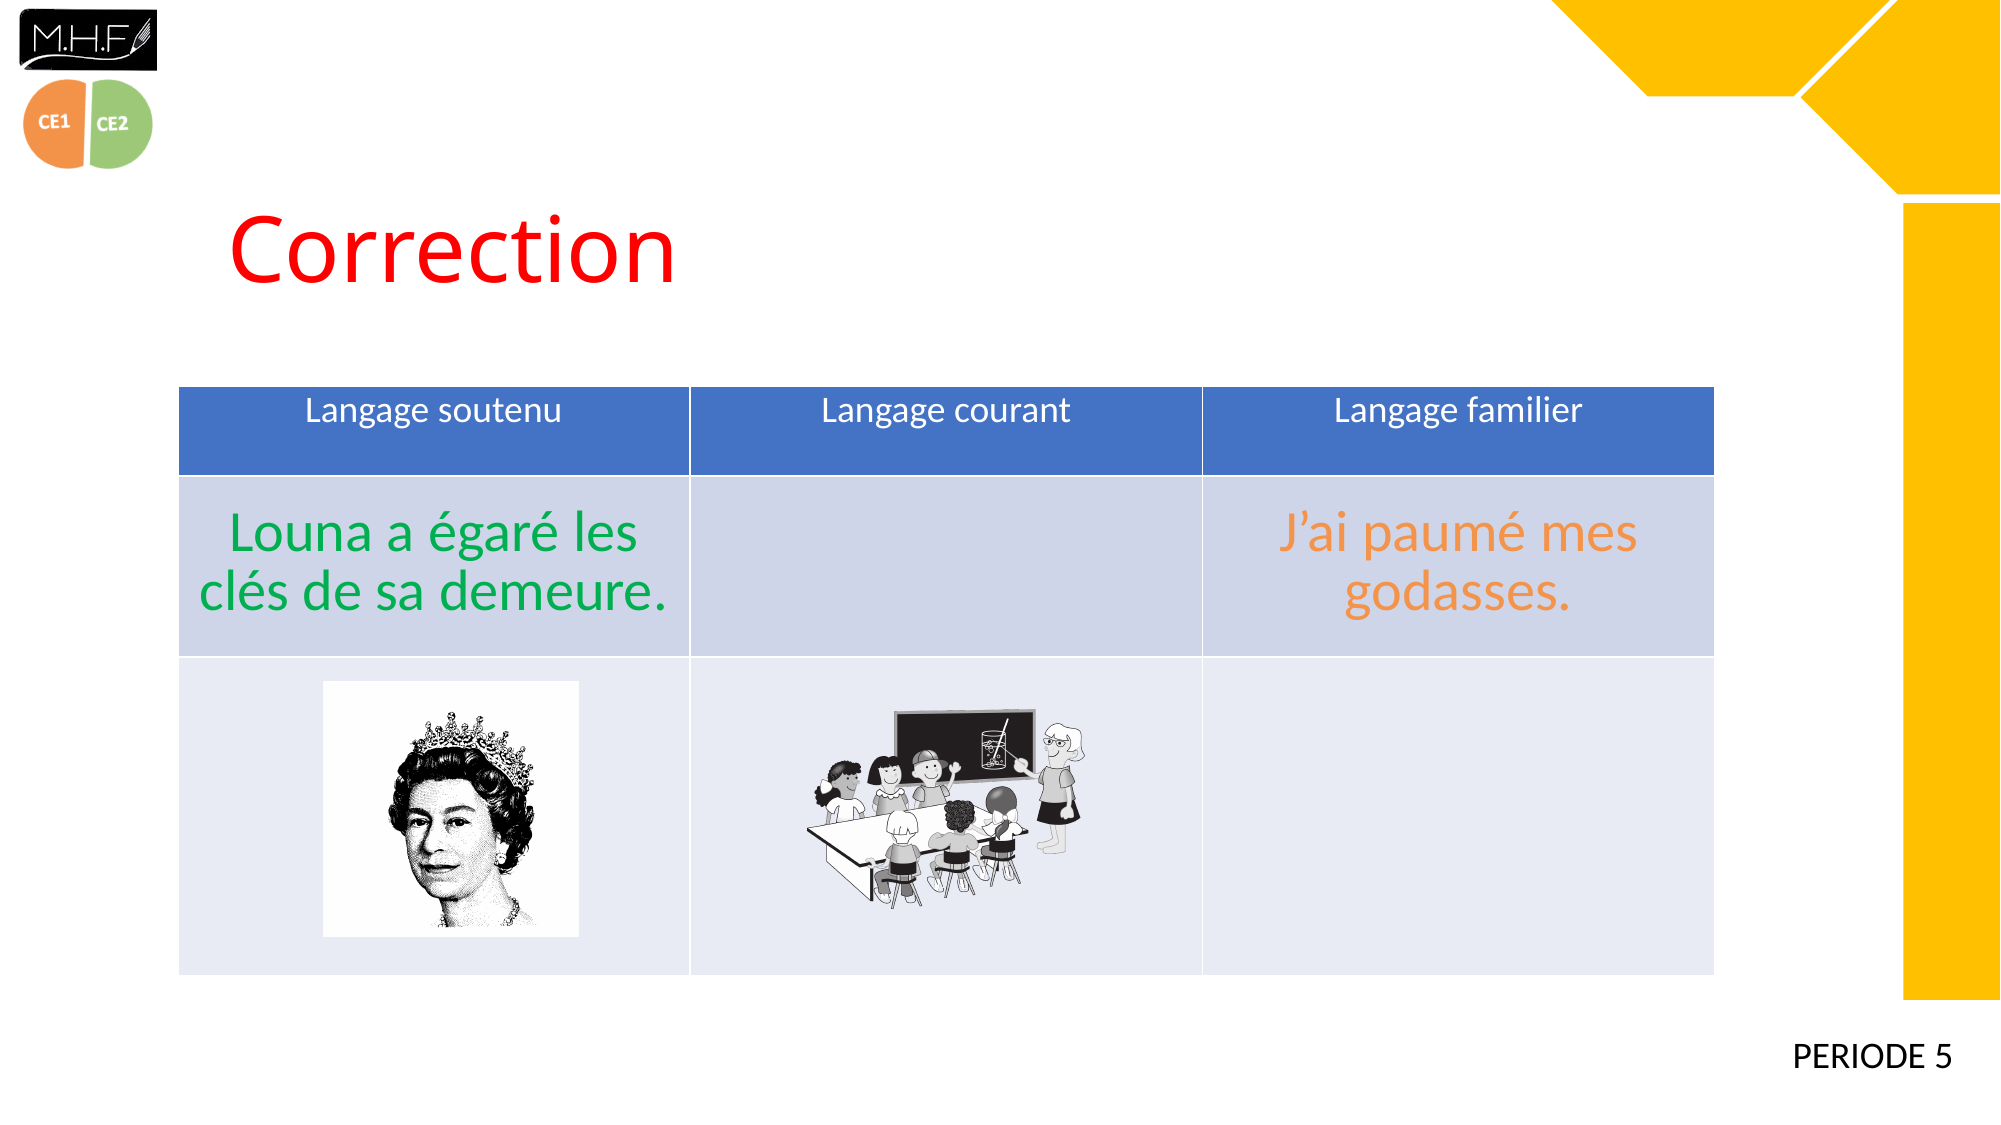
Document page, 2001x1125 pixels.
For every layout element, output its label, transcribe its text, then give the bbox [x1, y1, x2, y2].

table_cell [691, 477, 1202, 656]
table_cell [691, 658, 1202, 975]
text_box [1902, 202, 2000, 1001]
table_header Langage courant [691, 387, 1202, 475]
table_cell [1203, 658, 1714, 975]
table_cell [179, 658, 689, 975]
table_header Langage soutenu [179, 387, 689, 475]
table_cell Louna a égaré les clés de sa demeure. [179, 477, 689, 656]
picture [807, 708, 1085, 909]
table_header Langage familier [1203, 387, 1714, 475]
text_box [1799, 0, 2000, 196]
text_box [1549, 0, 1892, 98]
title Correction [212, 96, 1623, 386]
picture [1, 7, 177, 207]
picture [323, 681, 579, 937]
text_box PERIODE 5 [1364, 1023, 1969, 1125]
table_cell J’ai paumé mes godasses. [1203, 477, 1714, 656]
